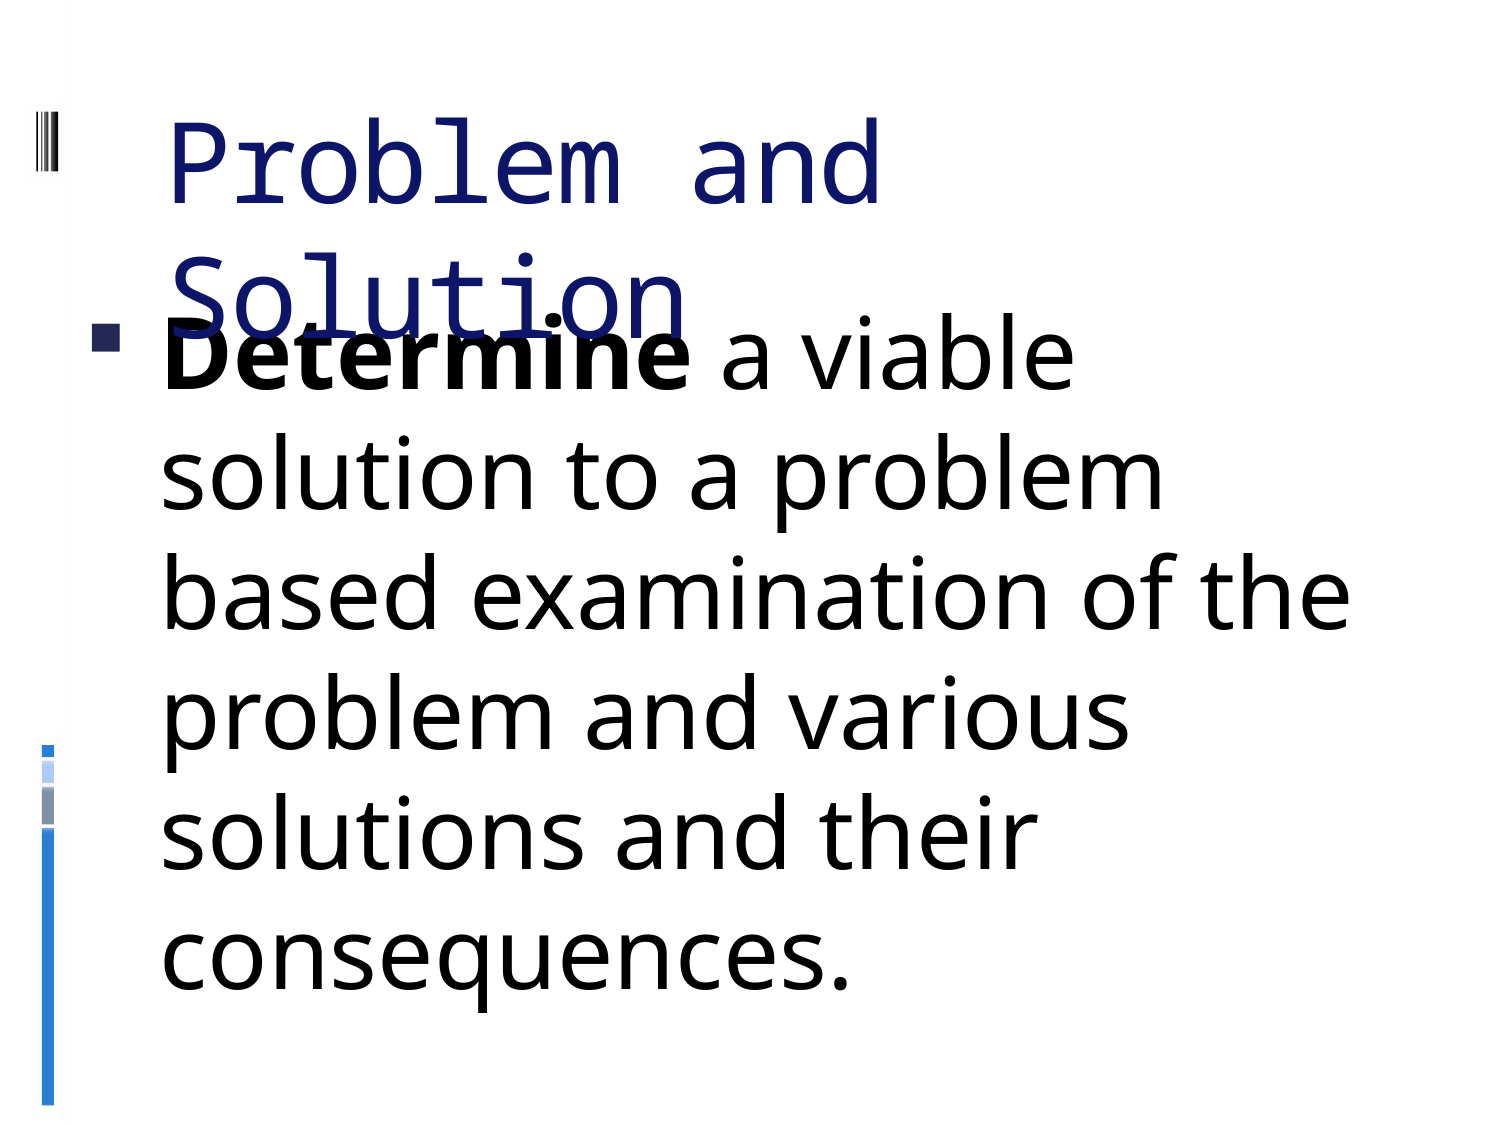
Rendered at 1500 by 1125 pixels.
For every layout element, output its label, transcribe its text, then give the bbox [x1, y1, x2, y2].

list Determine a viable solution to a problem based examination of the problem and various solutions and their consequences. [62, 282, 1442, 1050]
title Problem and Solution [150, 83, 1425, 234]
